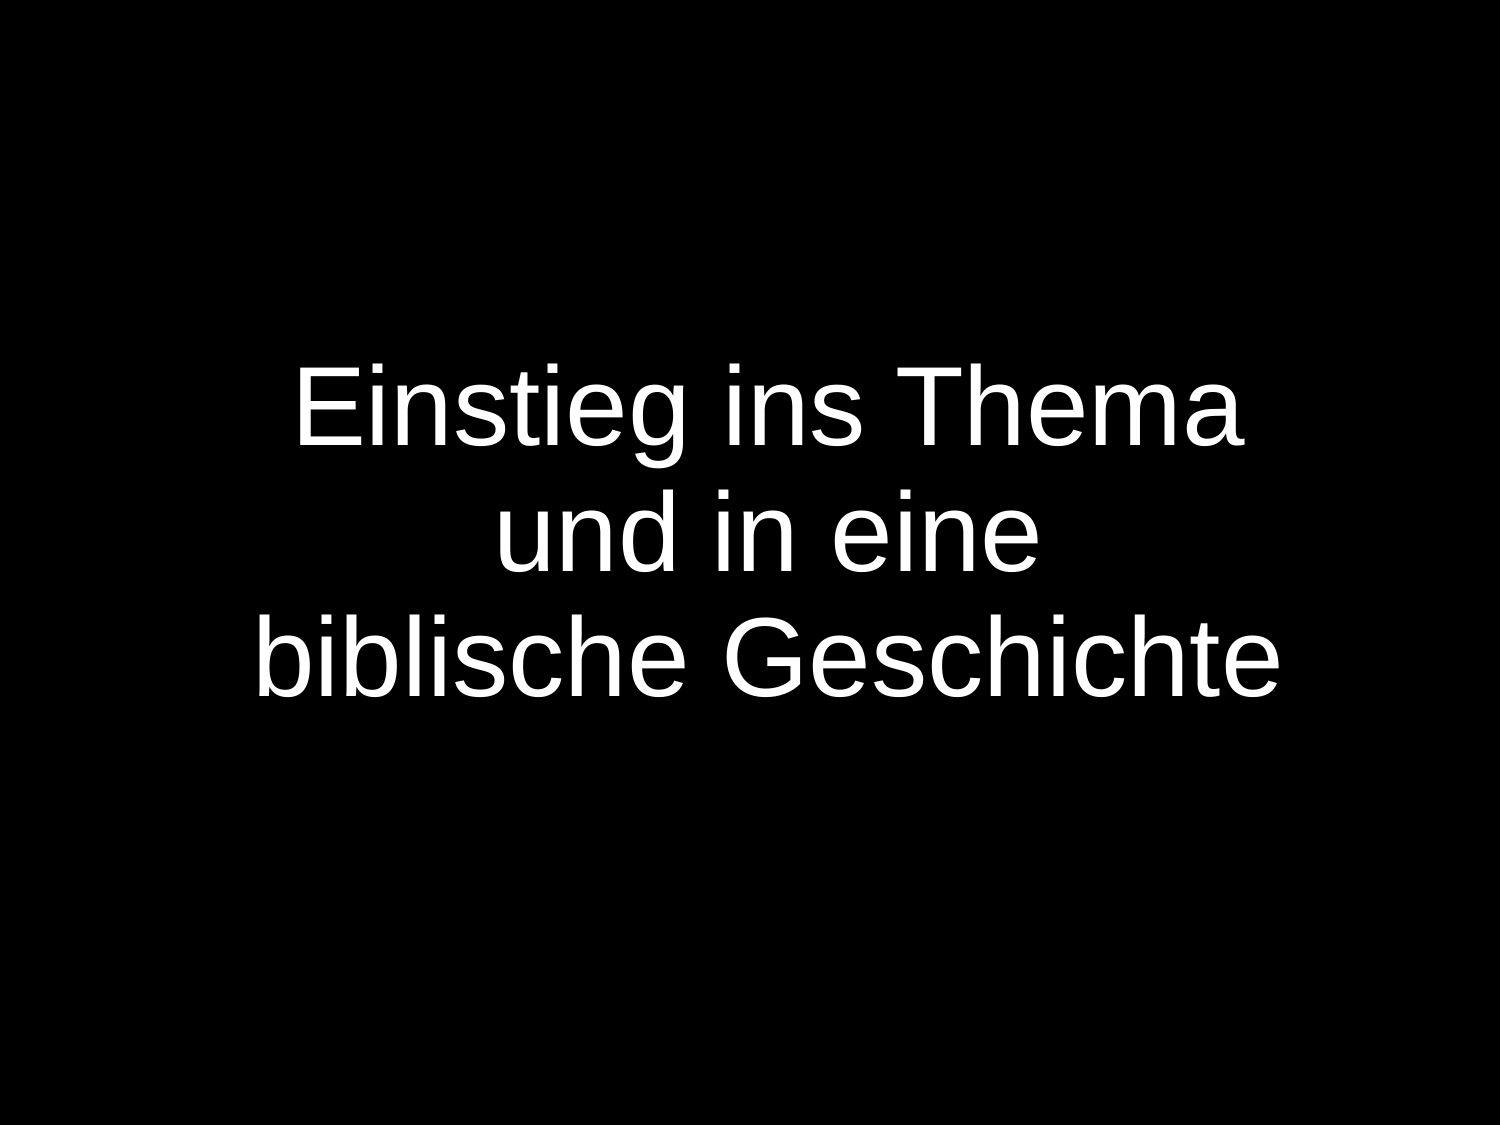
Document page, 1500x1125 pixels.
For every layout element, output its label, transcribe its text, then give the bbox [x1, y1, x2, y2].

text_box Einstieg ins Thema und in eine biblische Geschichte [76, 338, 1460, 730]
